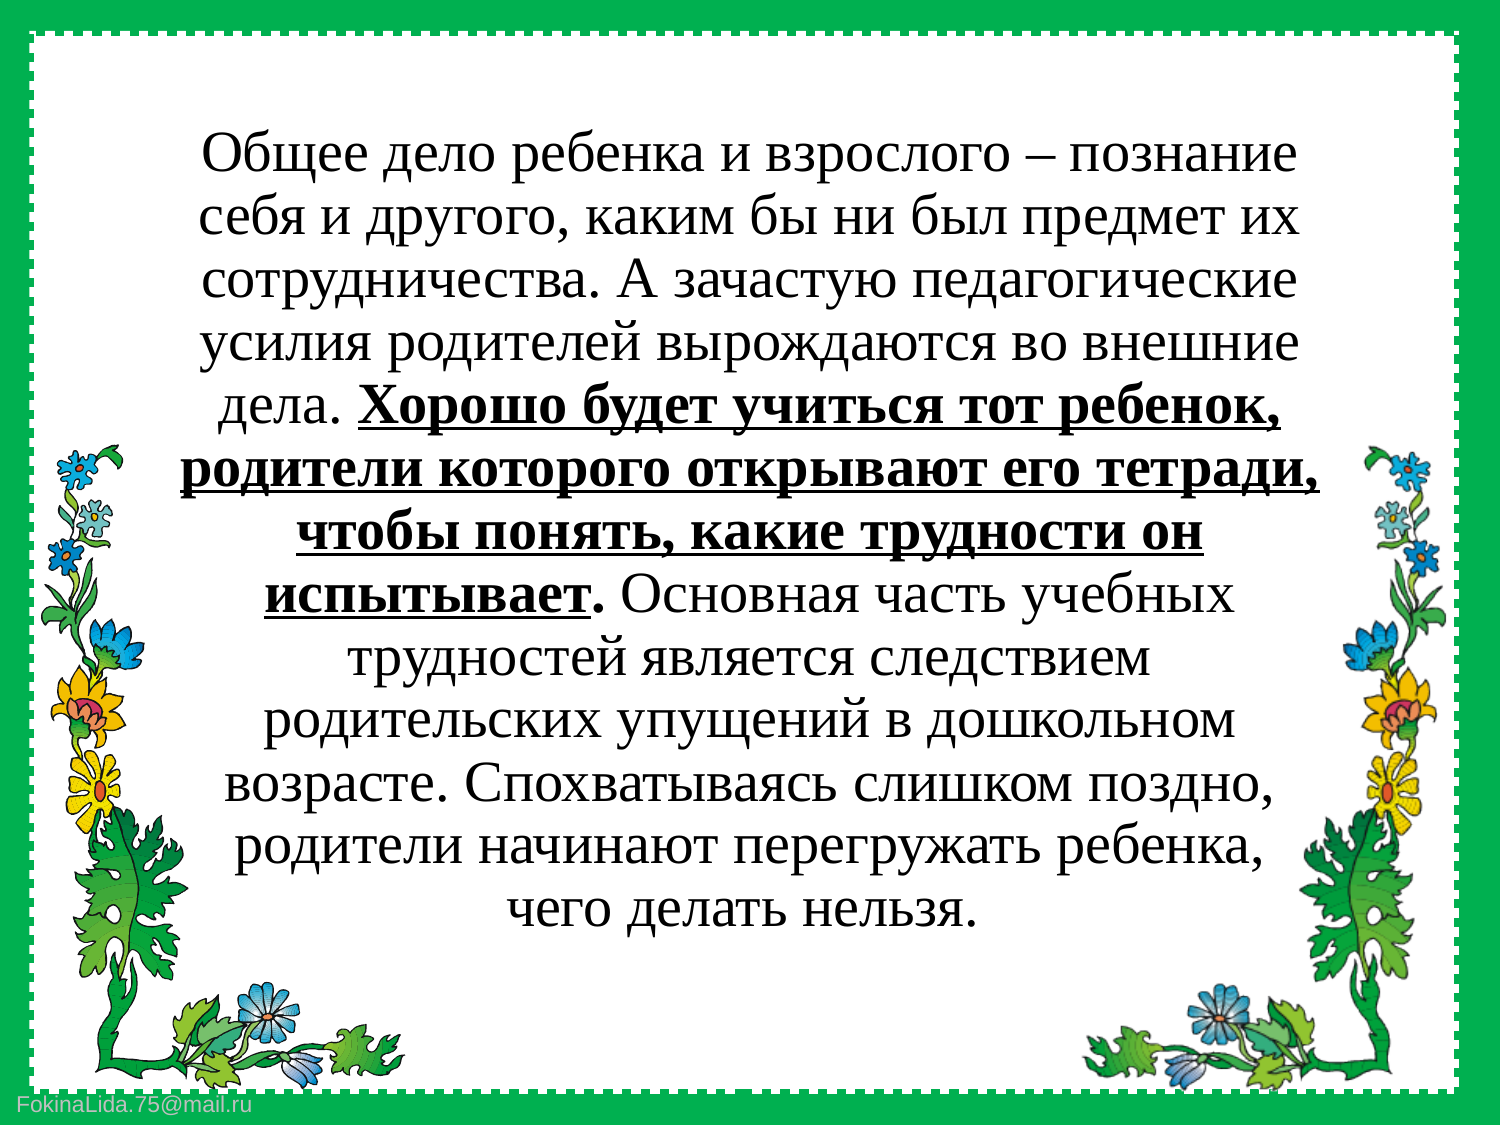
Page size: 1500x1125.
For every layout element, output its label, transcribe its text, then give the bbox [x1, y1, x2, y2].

list Общее дело ребенка и взрослого – познание себя и другого, каким бы ни был предмет их сотрудничества. А зачастую педагогические усилия родителей вырождаются во внешние дела. Хорошо будет учиться тот ребенок, родители которого открывают его тетради, чтобы понять, какие трудности он испытывает. Основная часть учебных трудностей является следствием родительских упущений в дошкольном возрасте. Спохватываясь слишком поздно, родители начинают перегружать ребенка, чего делать нельзя. [159, 113, 1341, 1000]
picture [1080, 444, 1448, 1093]
